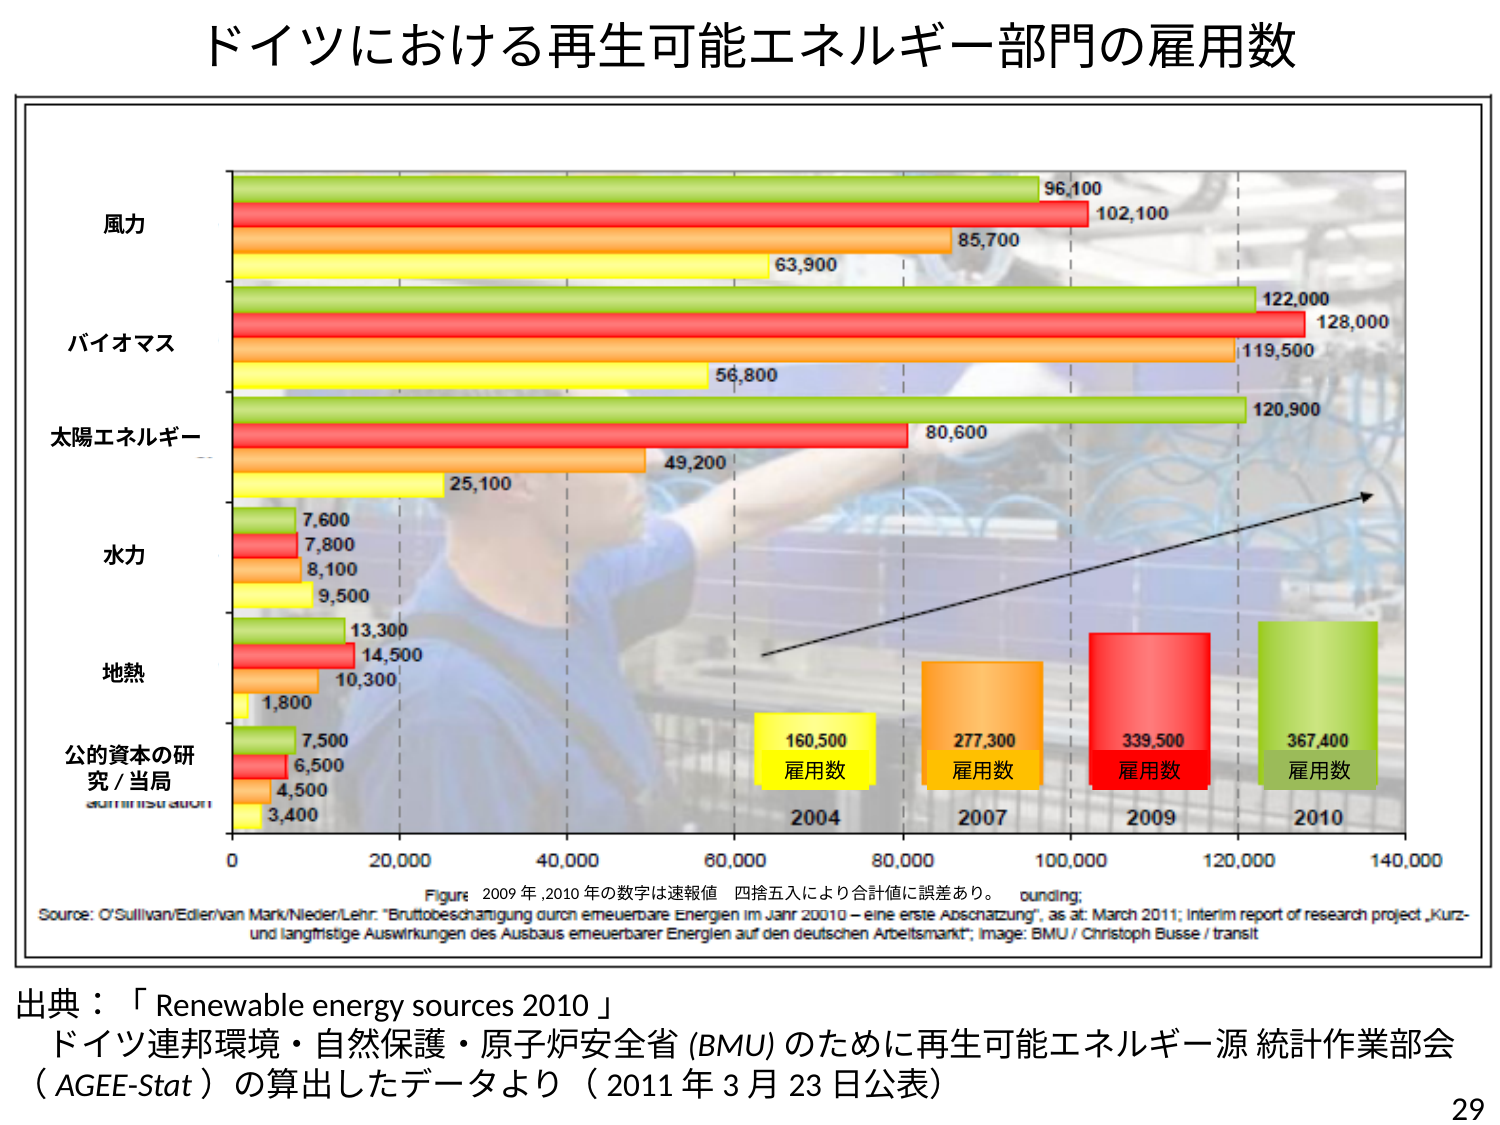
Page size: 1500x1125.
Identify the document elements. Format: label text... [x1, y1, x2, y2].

picture [0, 66, 1500, 1033]
text_box ドイツにおける再生可能エネルギー部門の雇用数 [17, 7, 1477, 64]
slide_number 29 [1149, 1089, 1500, 1125]
text_box 出典：「Renewable energy sources 2010」 ドイツ連邦環境・自然保護・原子炉安全省(BMU)のために再生可能エネルギー源 統計作業部会（AGEE-Stat）の算出したデータより（2011年3月23日公表） [0, 1039, 1483, 1111]
